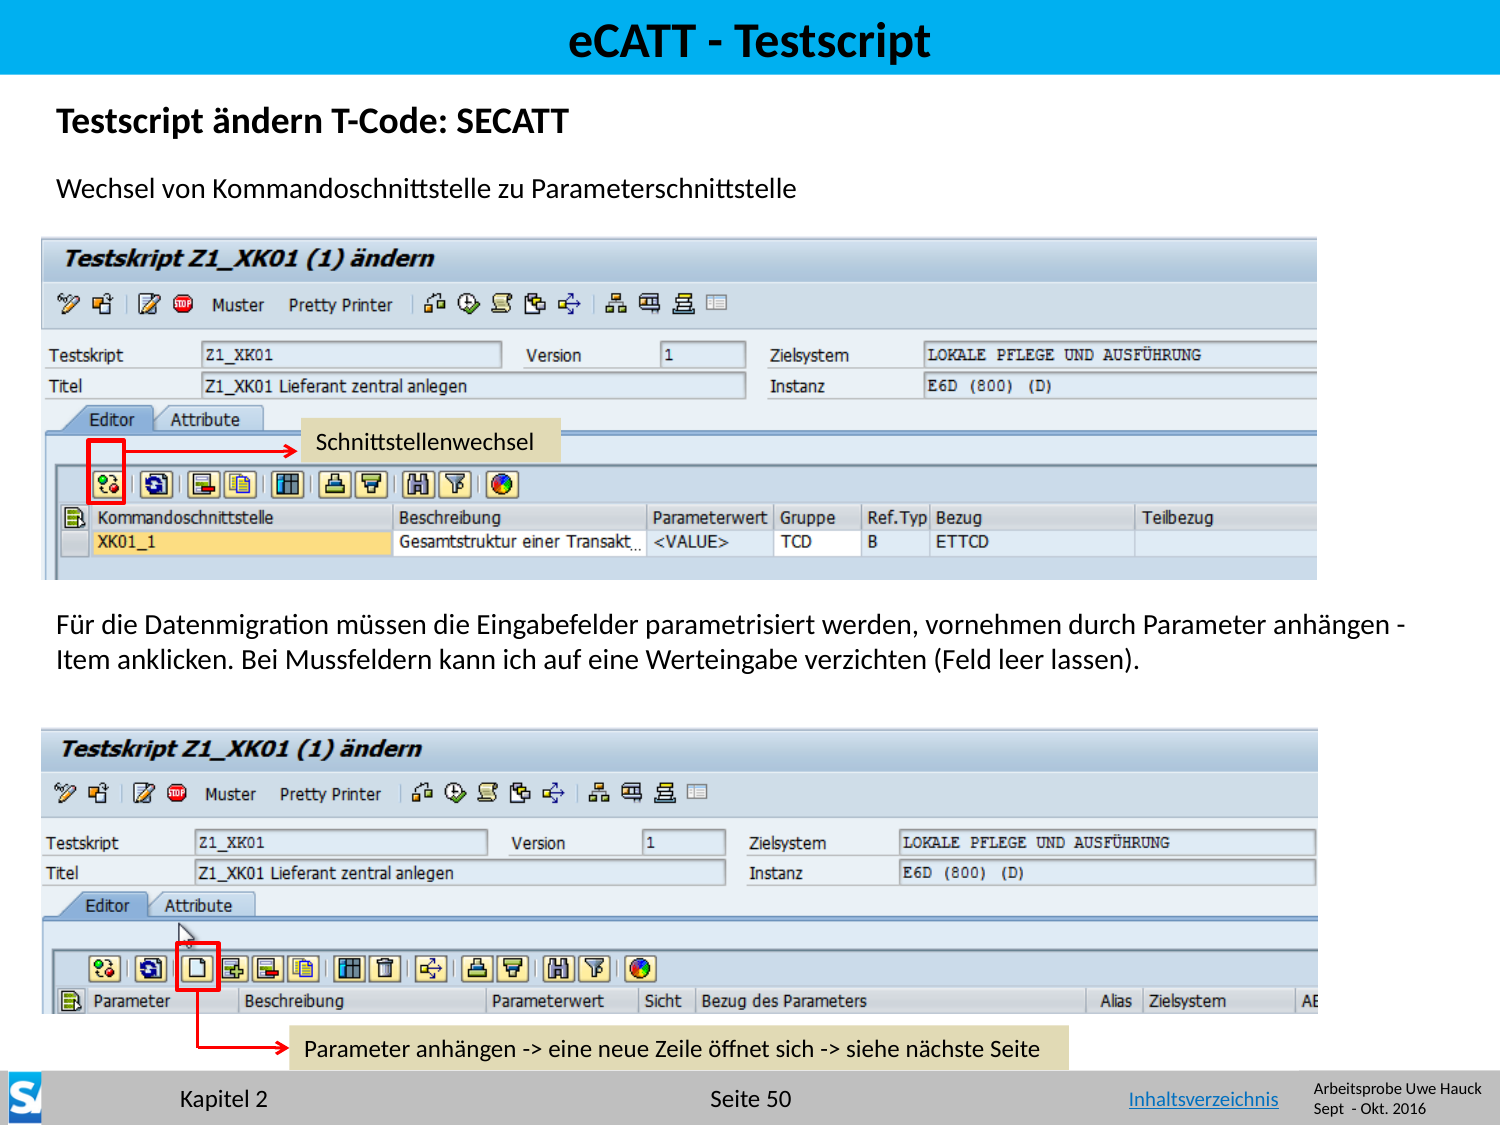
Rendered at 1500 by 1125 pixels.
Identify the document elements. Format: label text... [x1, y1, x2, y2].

picture [41, 235, 1318, 580]
text_box Inhaltsverzeichnis [1106, 1078, 1299, 1118]
text_box Arbeitsprobe Uwe Hauck Sept - Okt. 2016 [1299, 1070, 1500, 1125]
text_box [0, 1070, 6, 1125]
text_box Wechsel von Kommandoschnittstelle zu Parameterschnittstelle [41, 162, 1462, 213]
text_box [115, 1070, 1299, 1125]
picture [7, 1070, 115, 1125]
picture [41, 727, 1318, 1015]
text_box Kapitel 2 Seite 50 [165, 1075, 1105, 1120]
text_box Testscript ändern T-Code: SECATT [41, 88, 1168, 149]
text_box eCATT - Testscript [0, 0, 1500, 75]
text_box Für die Datenmigration müssen die Eingabefelder parametrisiert werden, vornehmen durch Parameter anhängen - Item anklicken. Bei Mussfeldern kann ich auf eine Werteingabe verzichten (Feld leer lassen). [41, 597, 1480, 683]
text_box Parameter anhängen -> eine neue Zeile öffnet sich -> siehe nächste Seite [289, 1025, 1069, 1070]
